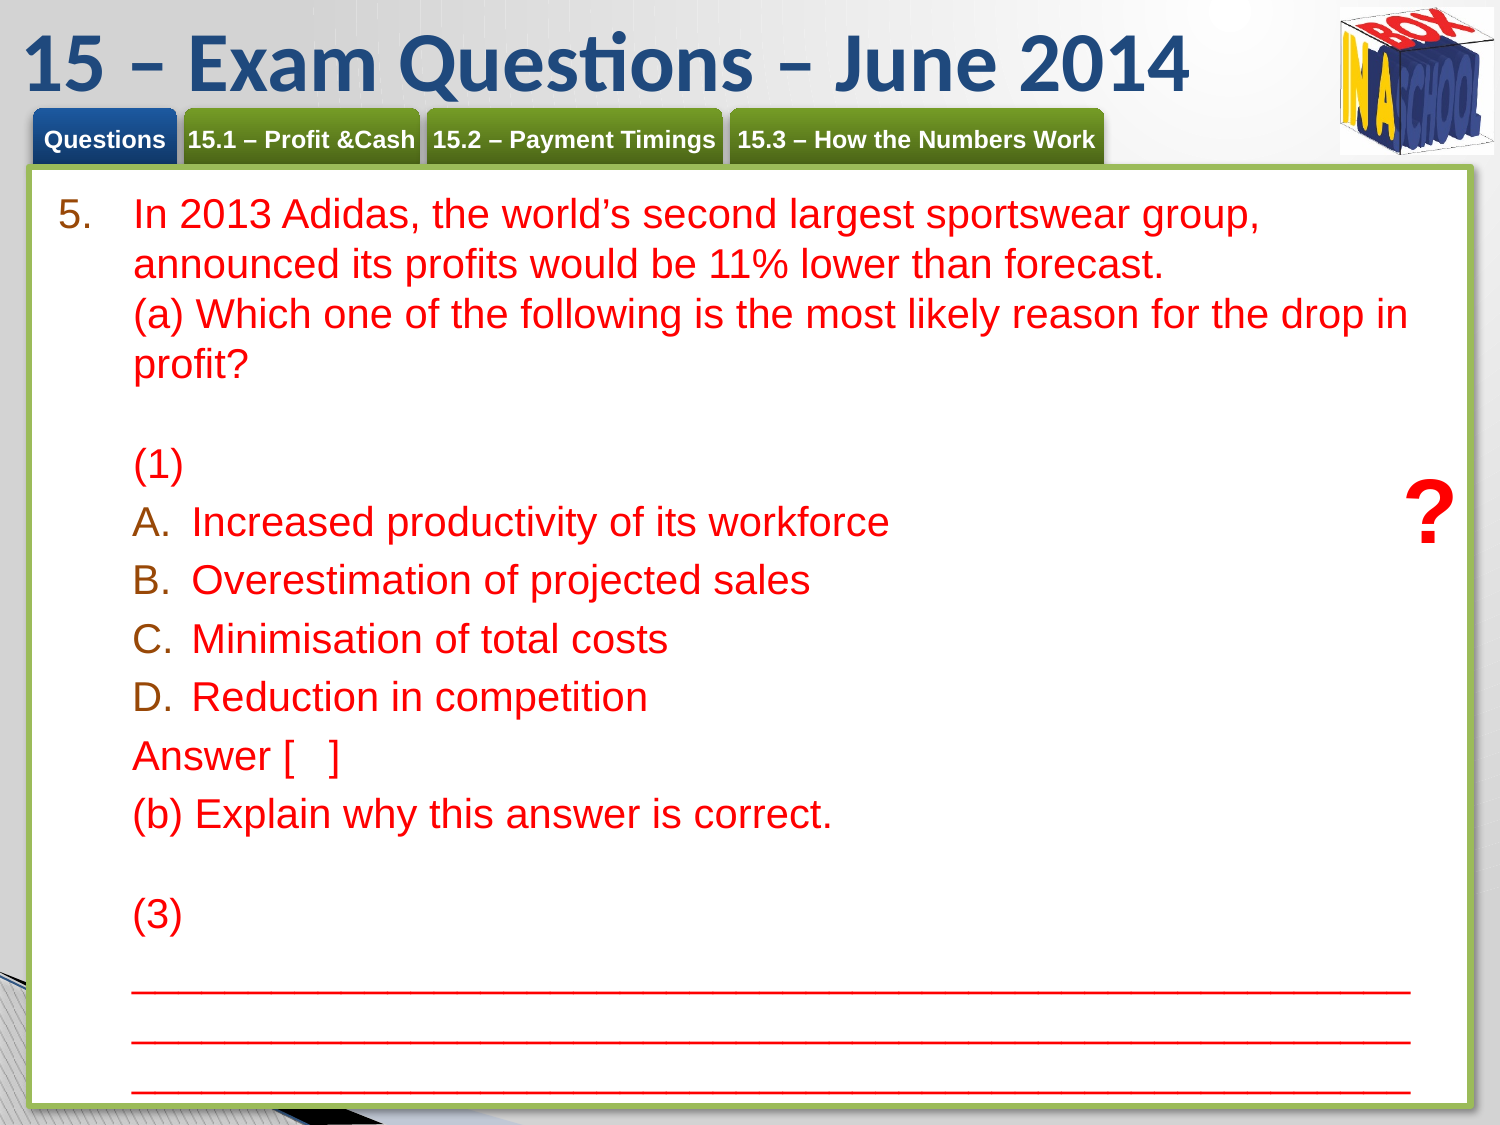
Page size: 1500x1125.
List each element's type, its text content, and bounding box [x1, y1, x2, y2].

title 15 – Exam Questions – June 2014 [5, 11, 1270, 102]
text_box In 2013 Adidas, the world’s second largest sportswear group, announced its profits would be 11% lower than forecast. (a) Which one of the following is the most likely reason for the drop in profit? (1) Increased productivity of its workforce Overestimation of projected sales Minimisation of total costs Reduction in competition Answer [ ] (b) Explain why this answer is correct. (3) __________________________________________________________________________________________________________________________________________________________________________________________________________________________________________________________________________________________________________________________________________________________________________________________________(Total for Question 4 = 4 marks) [43, 179, 1447, 1125]
text_box ? [1387, 444, 1447, 569]
picture [1340, 7, 1495, 155]
